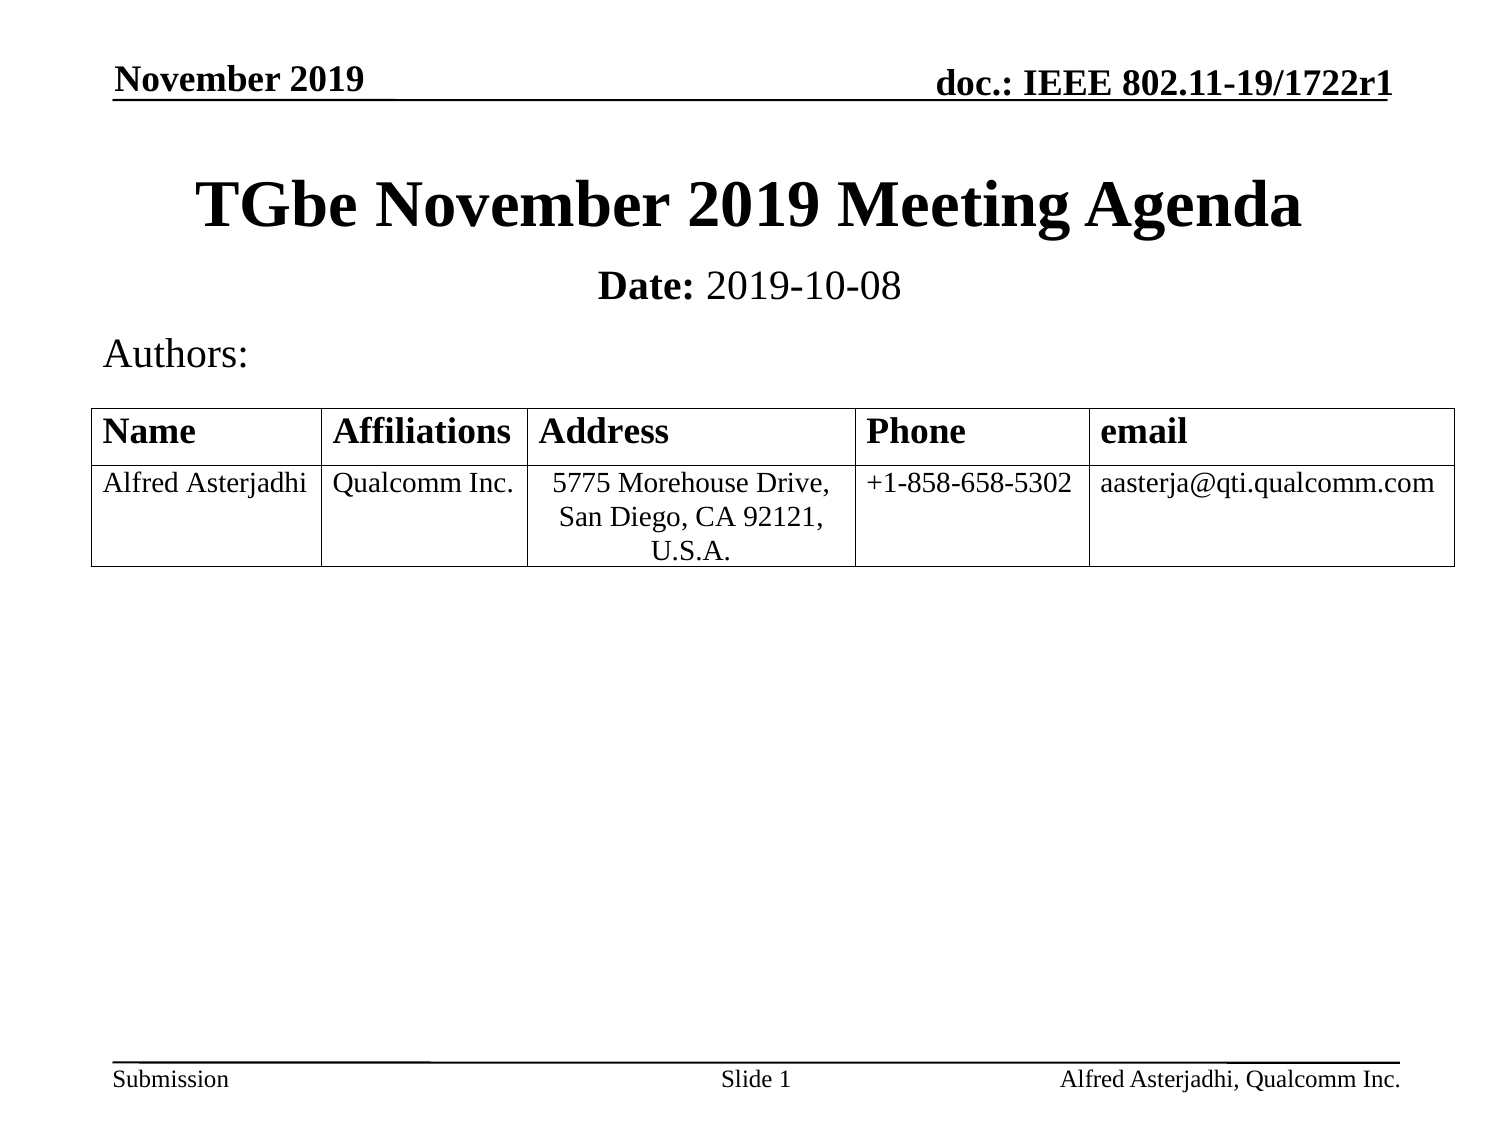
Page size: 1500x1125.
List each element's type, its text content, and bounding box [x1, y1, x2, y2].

text_box Authors: [87, 318, 325, 381]
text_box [75, 407, 1477, 819]
title TGbe November 2019 Meeting Agenda [112, 112, 1388, 249]
slide_number Slide 1 [712, 1061, 800, 1123]
list Date: 2019-10-08 [112, 249, 1388, 316]
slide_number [114, 54, 493, 100]
footer Alfred Asterjadhi, Qualcomm Inc. [902, 1061, 1402, 1093]
